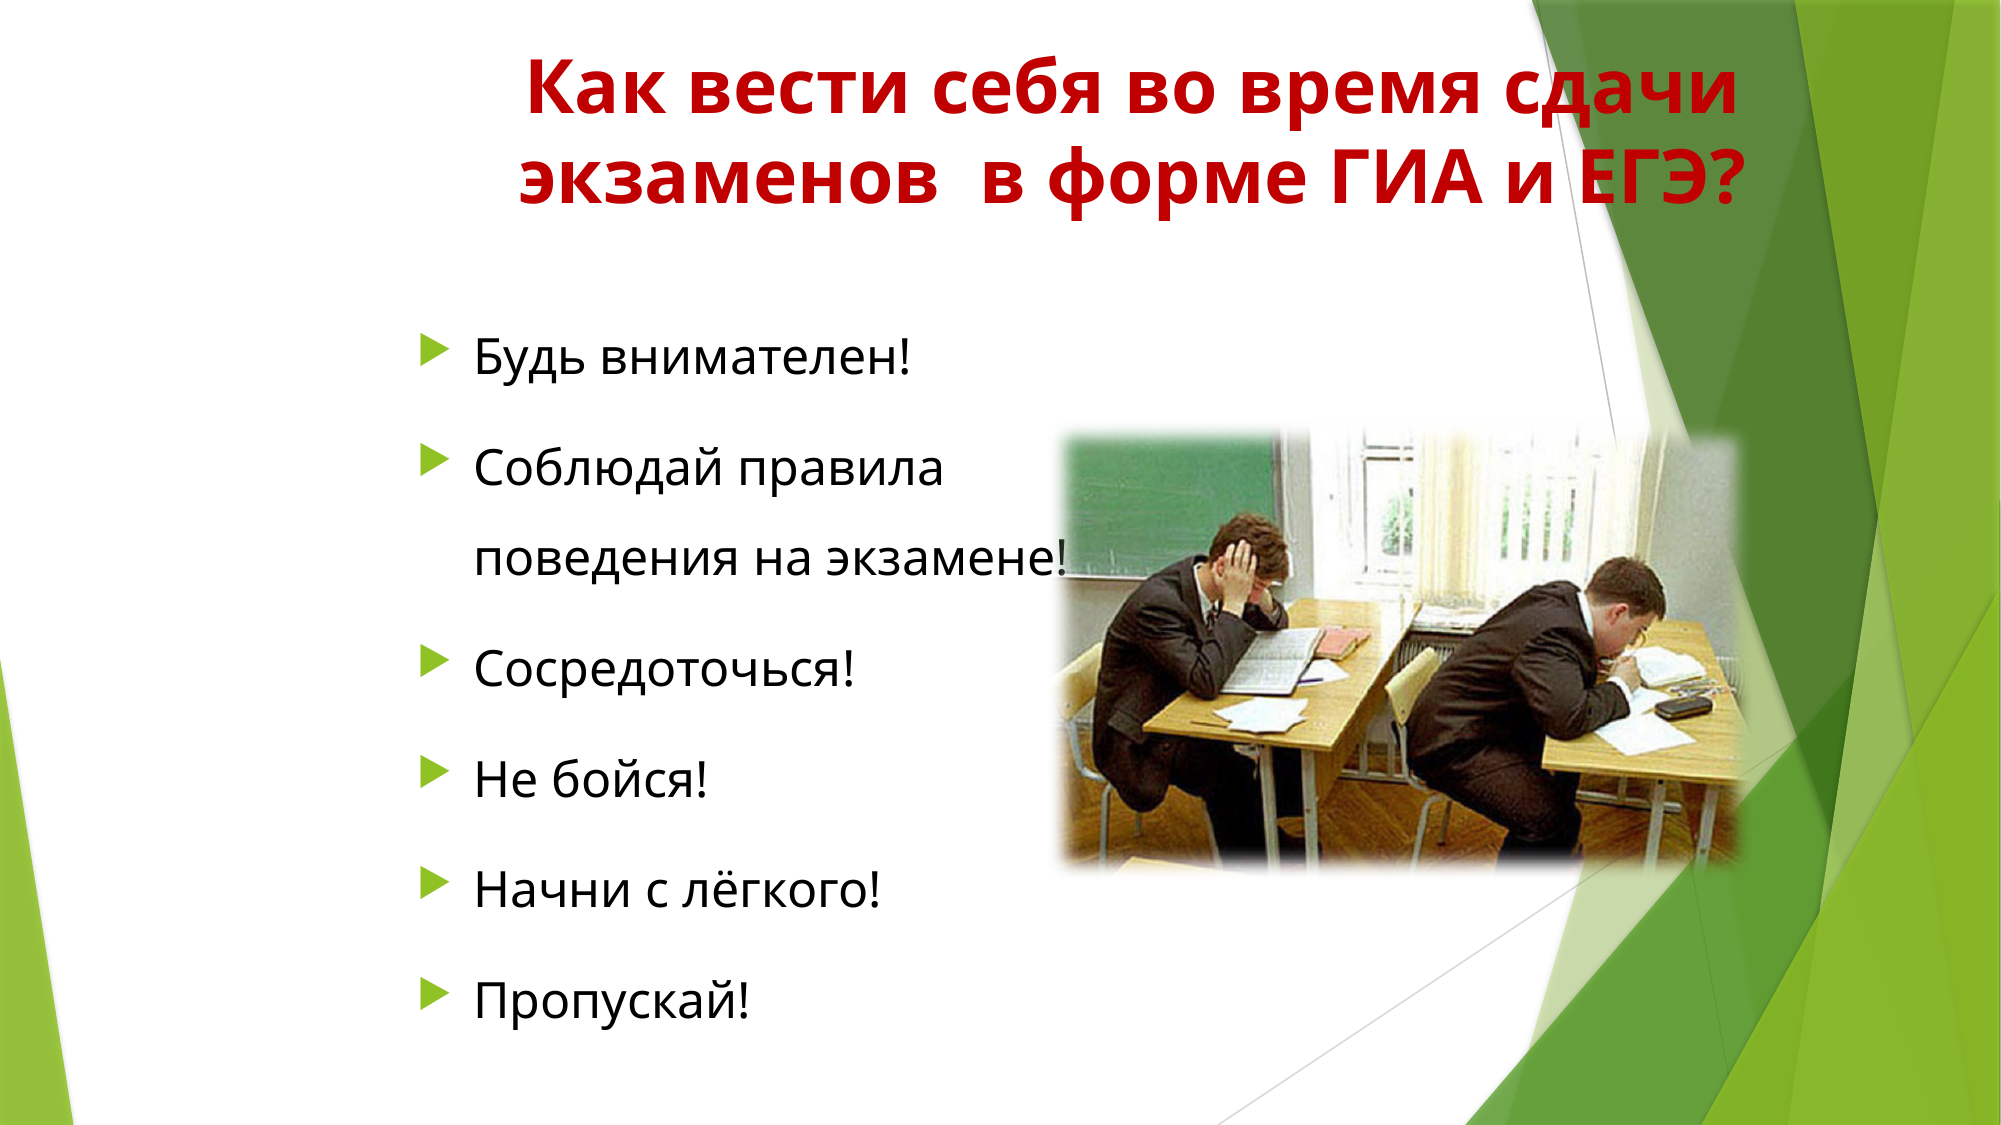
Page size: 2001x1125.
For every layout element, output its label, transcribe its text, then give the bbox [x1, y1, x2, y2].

picture [1048, 420, 1754, 880]
title Как вести себя во время сдачи экзаменов в форме ГИА и ЕГЭ? [401, 31, 1864, 242]
list Будь внимателен! Соблюдай правила поведения на экзамене! Сосредоточься! Не бойся! Начни с лёгкого! Пропускай! [401, 287, 1117, 1107]
